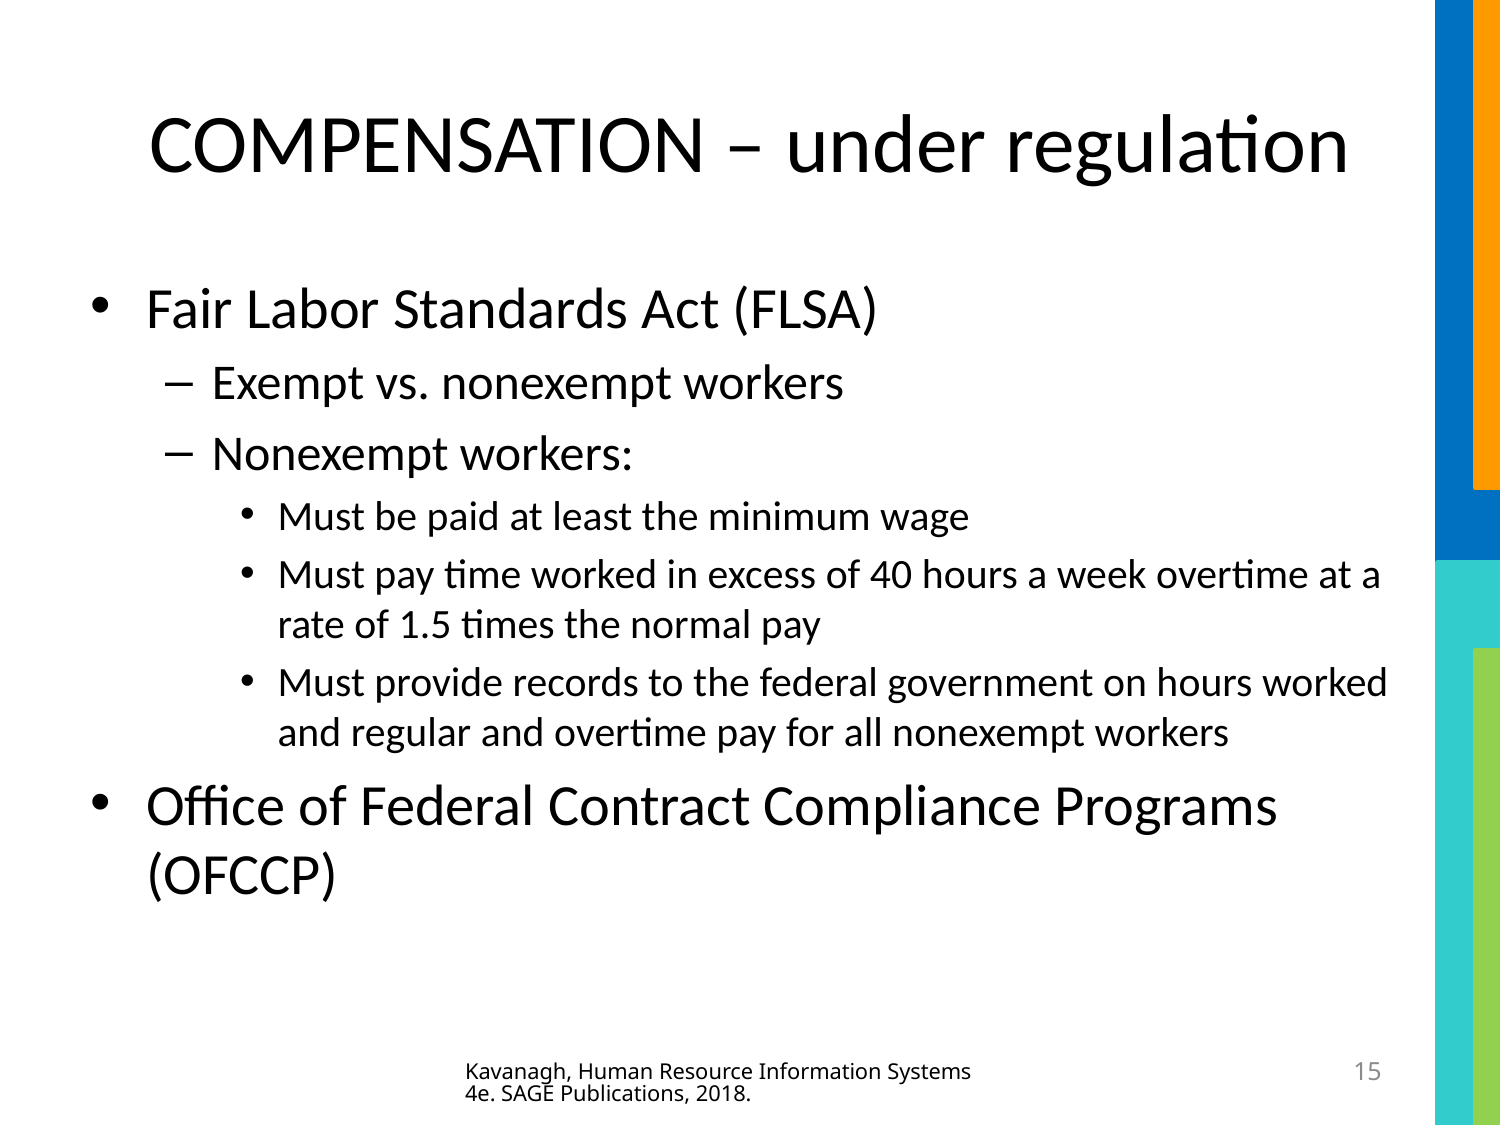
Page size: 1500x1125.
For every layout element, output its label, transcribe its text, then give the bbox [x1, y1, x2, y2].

slide_number 15 [1059, 1042, 1397, 1103]
list Fair Labor Standards Act (FLSA) Exempt vs. nonexempt workers Nonexempt workers: Must be paid at least the minimum wage Must pay time worked in excess of 40 hours a week overtime at a rate of 1.5 times the normal pay Must provide records to the federal government on hours worked and regular and overtime pay for all nonexempt workers Office of Federal Contract Compliance Programs (OFCCP) [75, 262, 1425, 1005]
title COMPENSATION – under regulation [75, 45, 1425, 233]
footer Kavanagh, Human Resource Information Systems 4e. SAGE Publications, 2018. [450, 1042, 1004, 1103]
